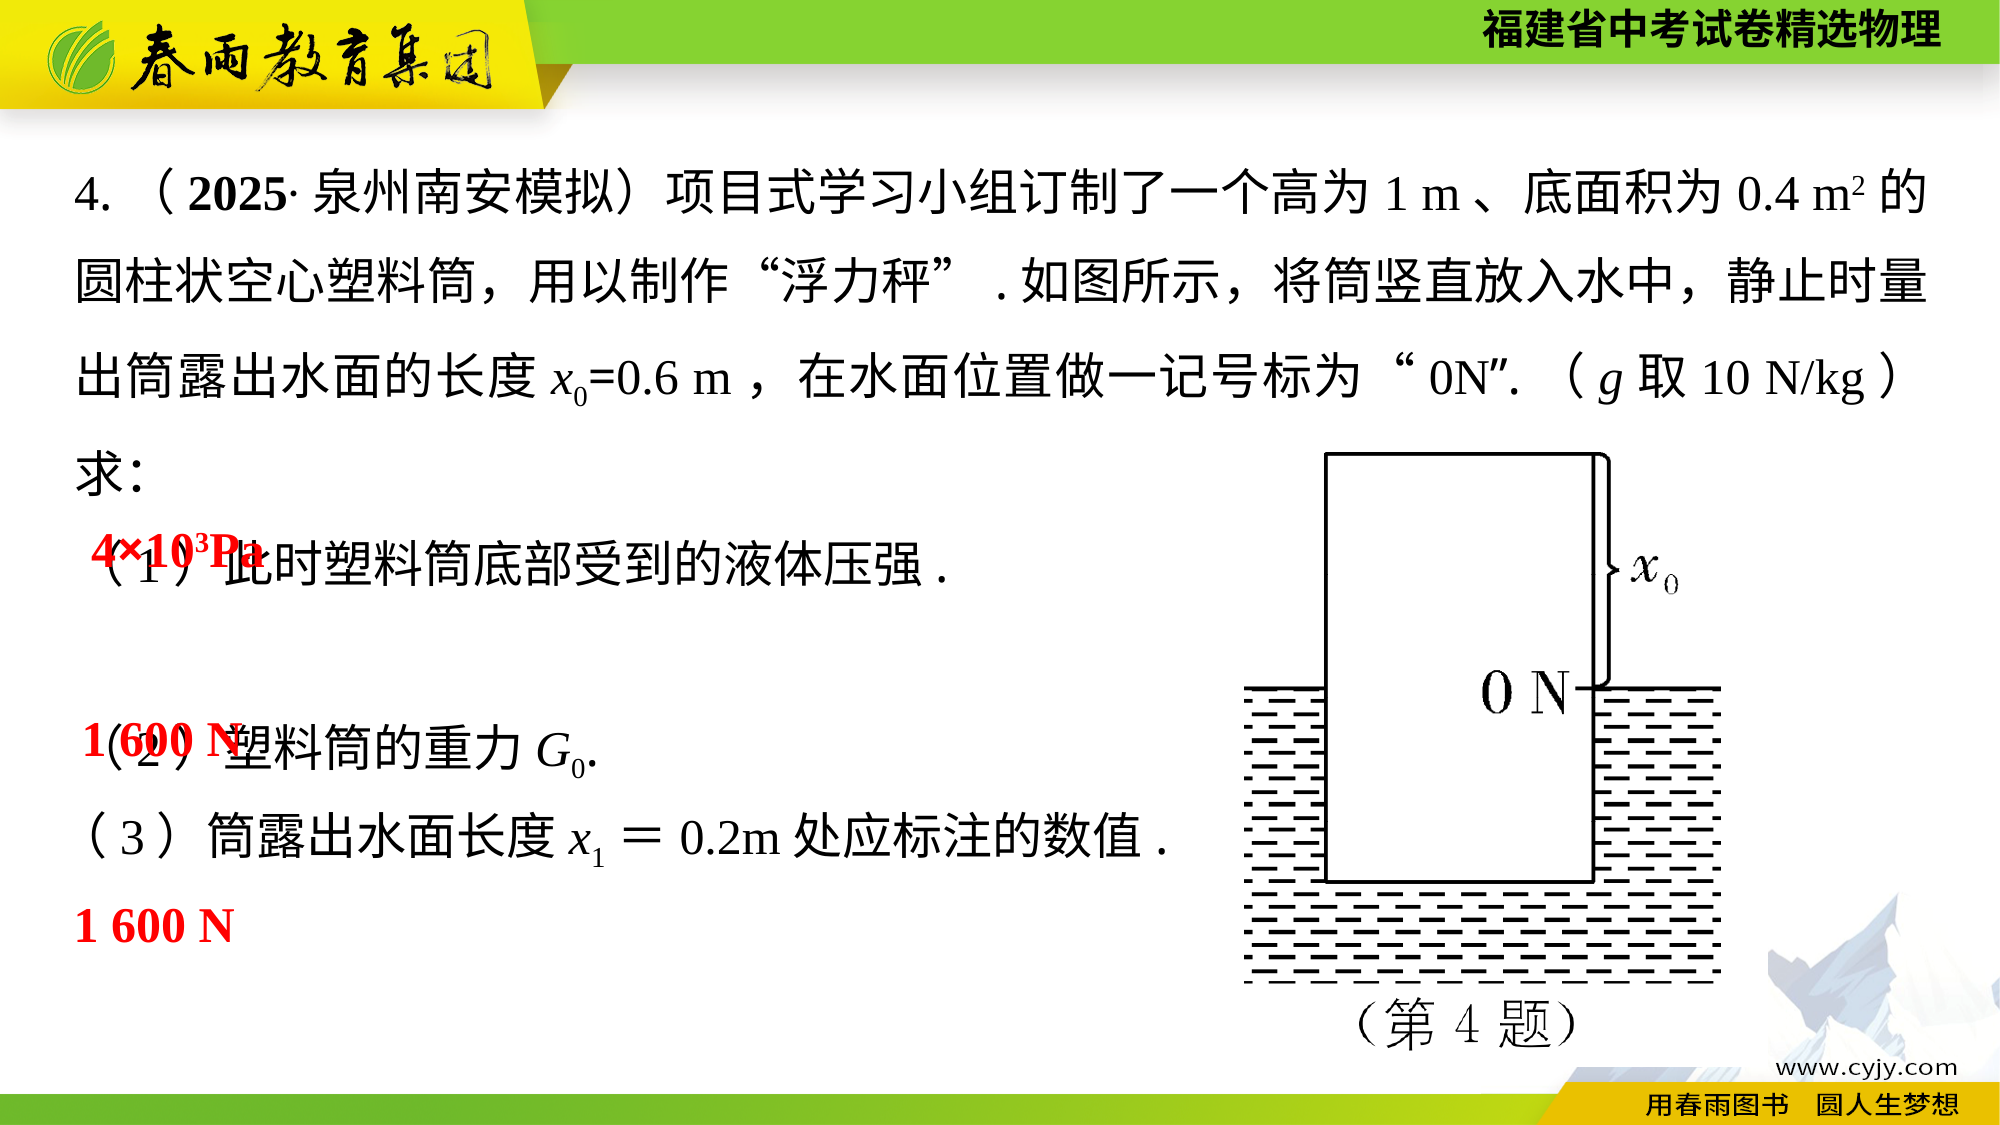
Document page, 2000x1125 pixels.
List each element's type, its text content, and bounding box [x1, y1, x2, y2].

text_box （3）筒露出水面长度x1＝0.2m处应标注的数值. [42, 763, 1171, 881]
text_box 1 600 N [58, 855, 250, 961]
text_box 4×103Pa [76, 479, 280, 585]
text_box 1 600 N [66, 668, 258, 763]
picture [0, 0, 2000, 1125]
list 4.（2025∙泉州南安模拟）项目式学习小组订制了一个高为1 m、底面积为0.4 m2的圆柱状空心塑料筒，用以制作“浮力秤”.如图所示，将筒竖直放入水中，静止时量出筒露出水面的长度x0=0.6 m，在水面位置做一记号标为“0N”.（g取10 N/kg）求： （1）此时塑料筒底部受到的液体压强. （2）塑料筒的重力G0. [59, 122, 1944, 736]
